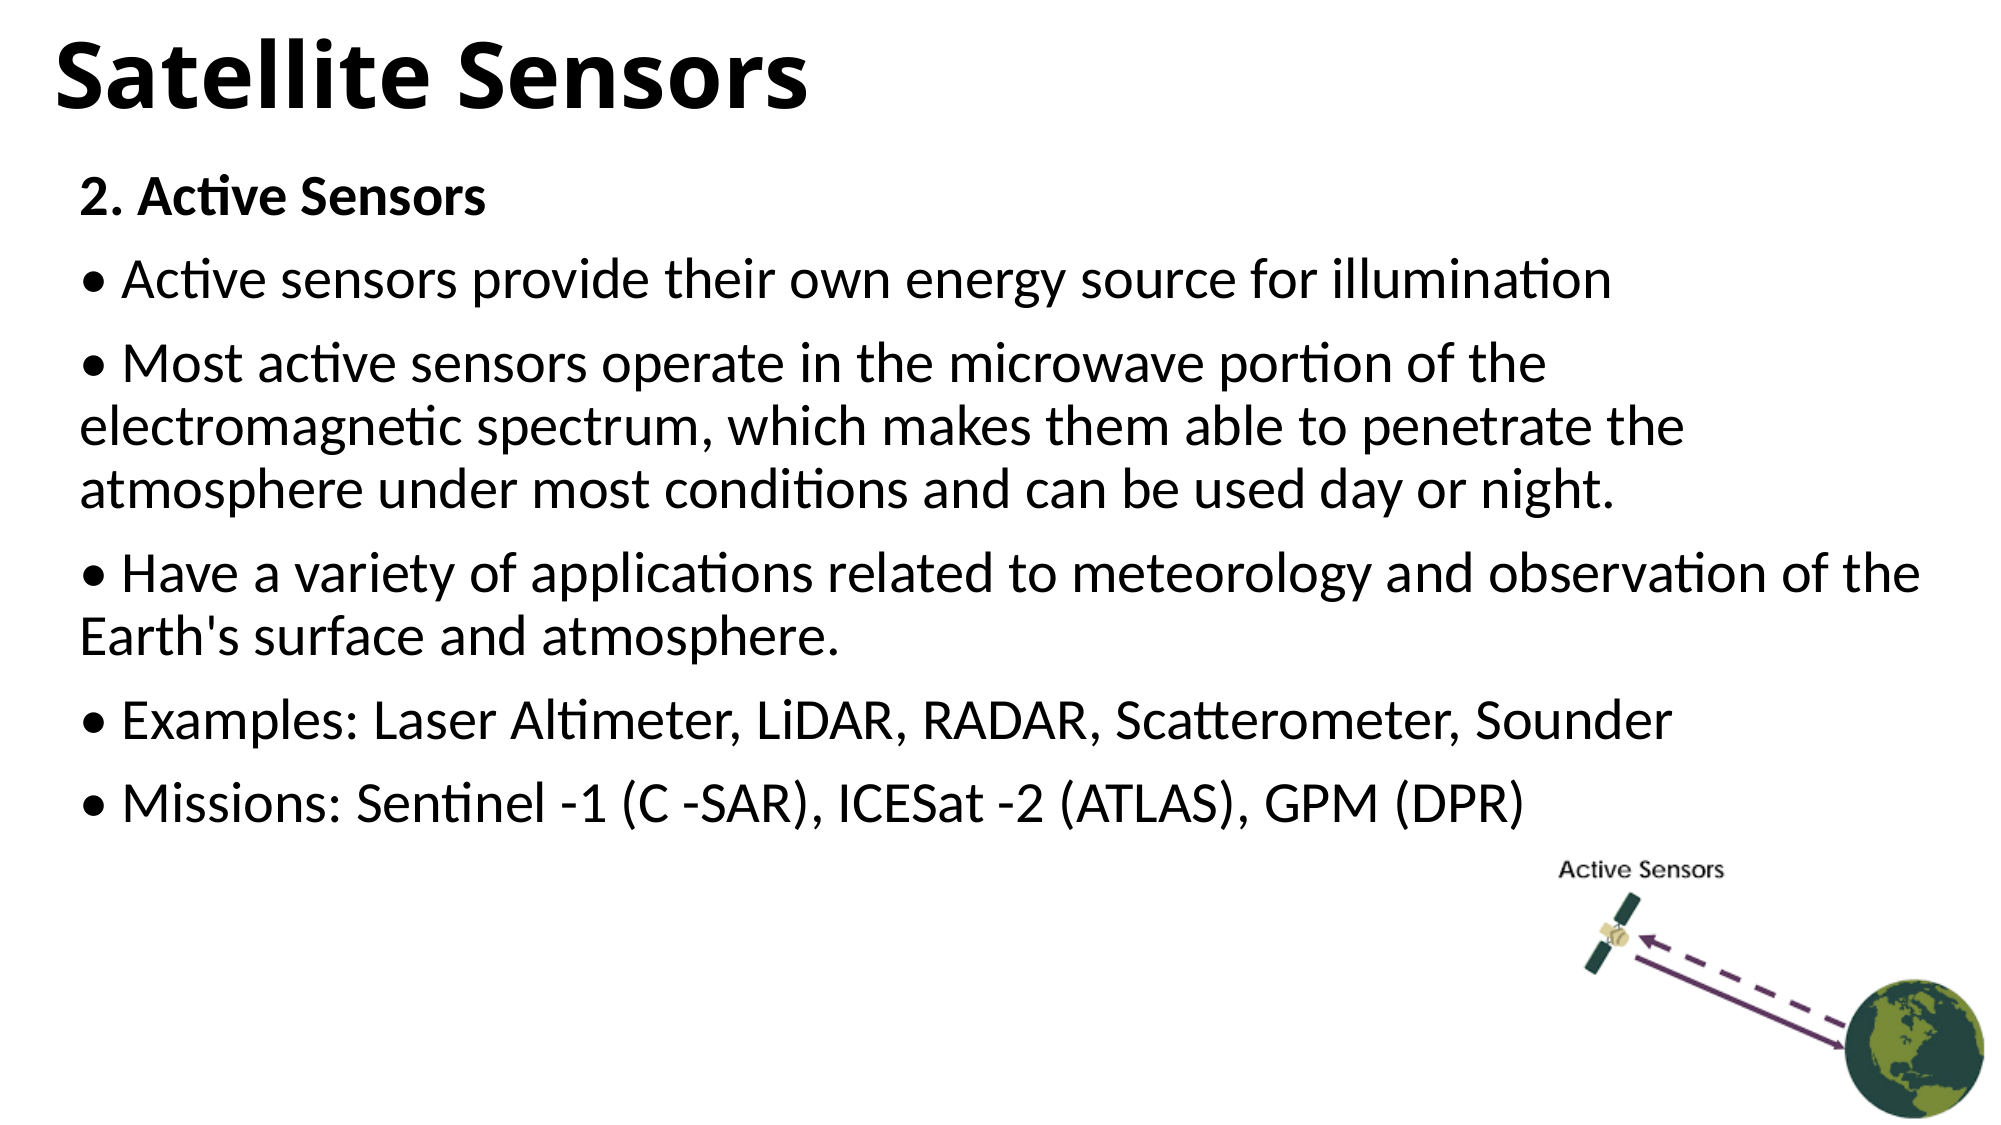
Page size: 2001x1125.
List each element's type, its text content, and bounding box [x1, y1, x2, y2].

picture [1548, 851, 2000, 1125]
list 2. Active Sensors • Active sensors provide their own energy source for illumination • Most active sensors operate in the microwave portion of the electromagnetic spectrum, which makes them able to penetrate the atmosphere under most conditions and can be used day or night. • Have a variety of applications related to meteorology and observation of the Earth's surface and atmosphere. • Examples: Laser Altimeter, LiDAR, RADAR, Scatterometer, Sounder • Missions: Sentinel -1 (C -SAR), ICESat -2 (ATLAS), GPM (DPR) [64, 157, 1961, 1125]
title Satellite Sensors [39, 0, 1863, 158]
